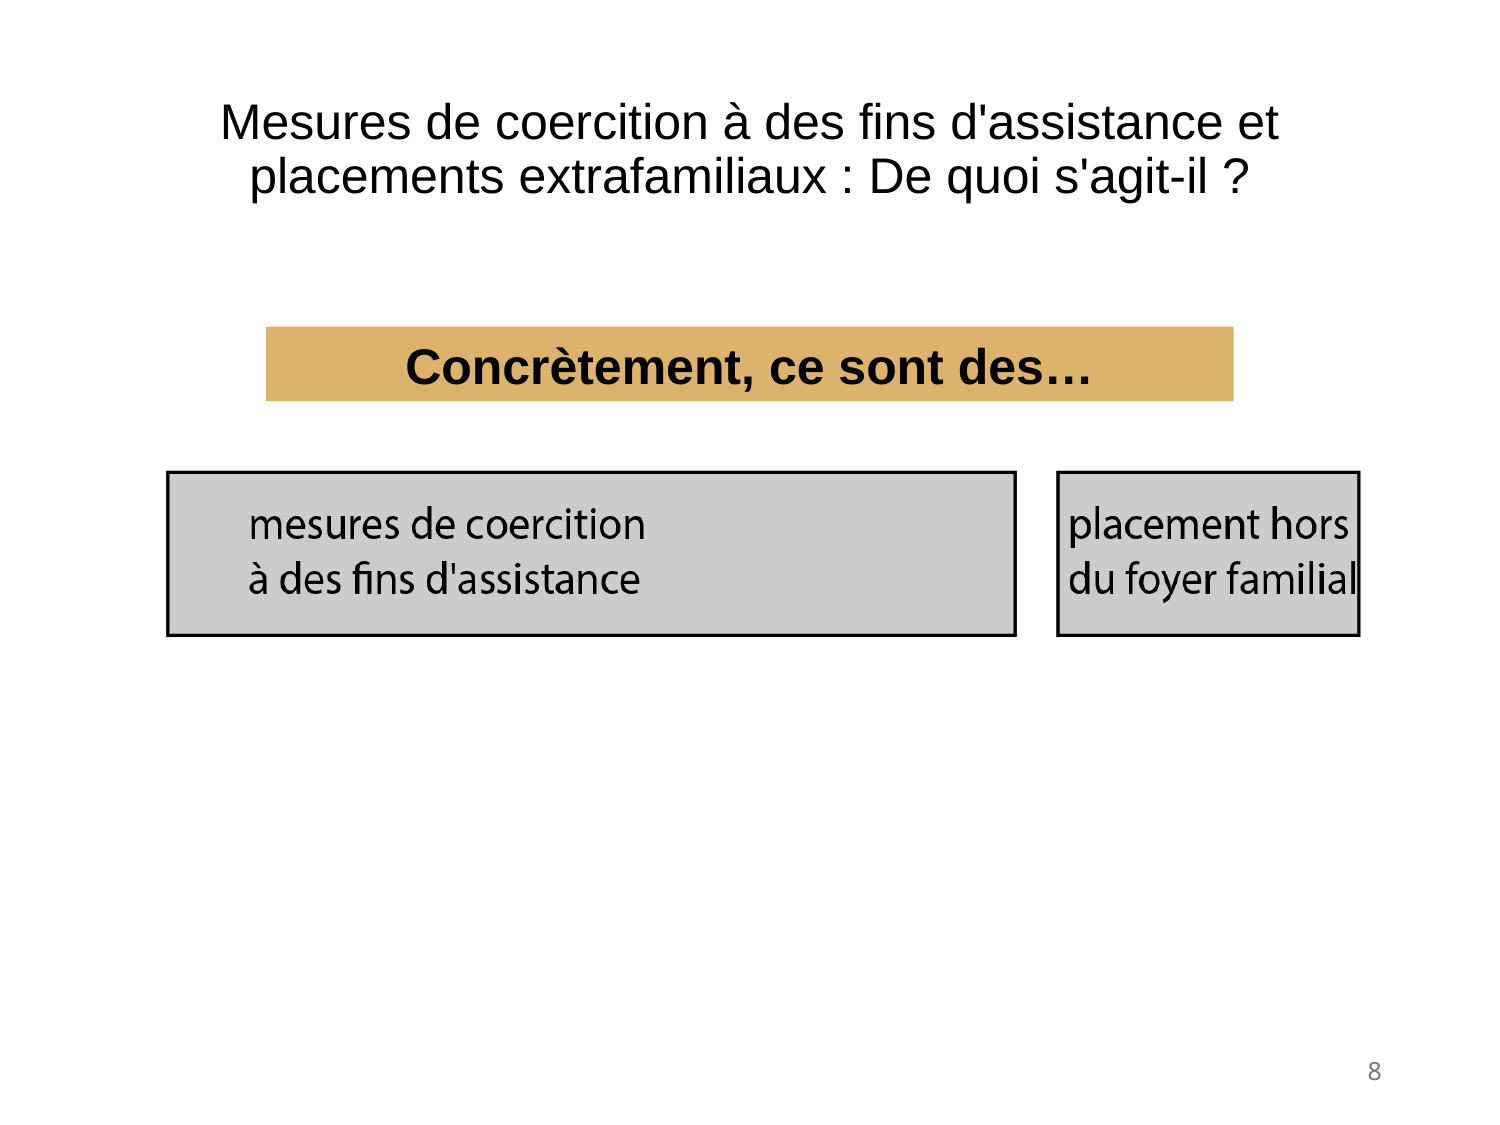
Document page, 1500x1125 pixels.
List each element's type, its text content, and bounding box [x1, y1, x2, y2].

text_box Concrètement, ce sont des… [266, 326, 1234, 402]
picture [134, 465, 1365, 647]
title Mesures de coercition à des fins d'assistance et placements extrafamiliaux : De quoi s'agit-il ? [103, 59, 1397, 240]
slide_number 8 [1059, 1042, 1397, 1103]
